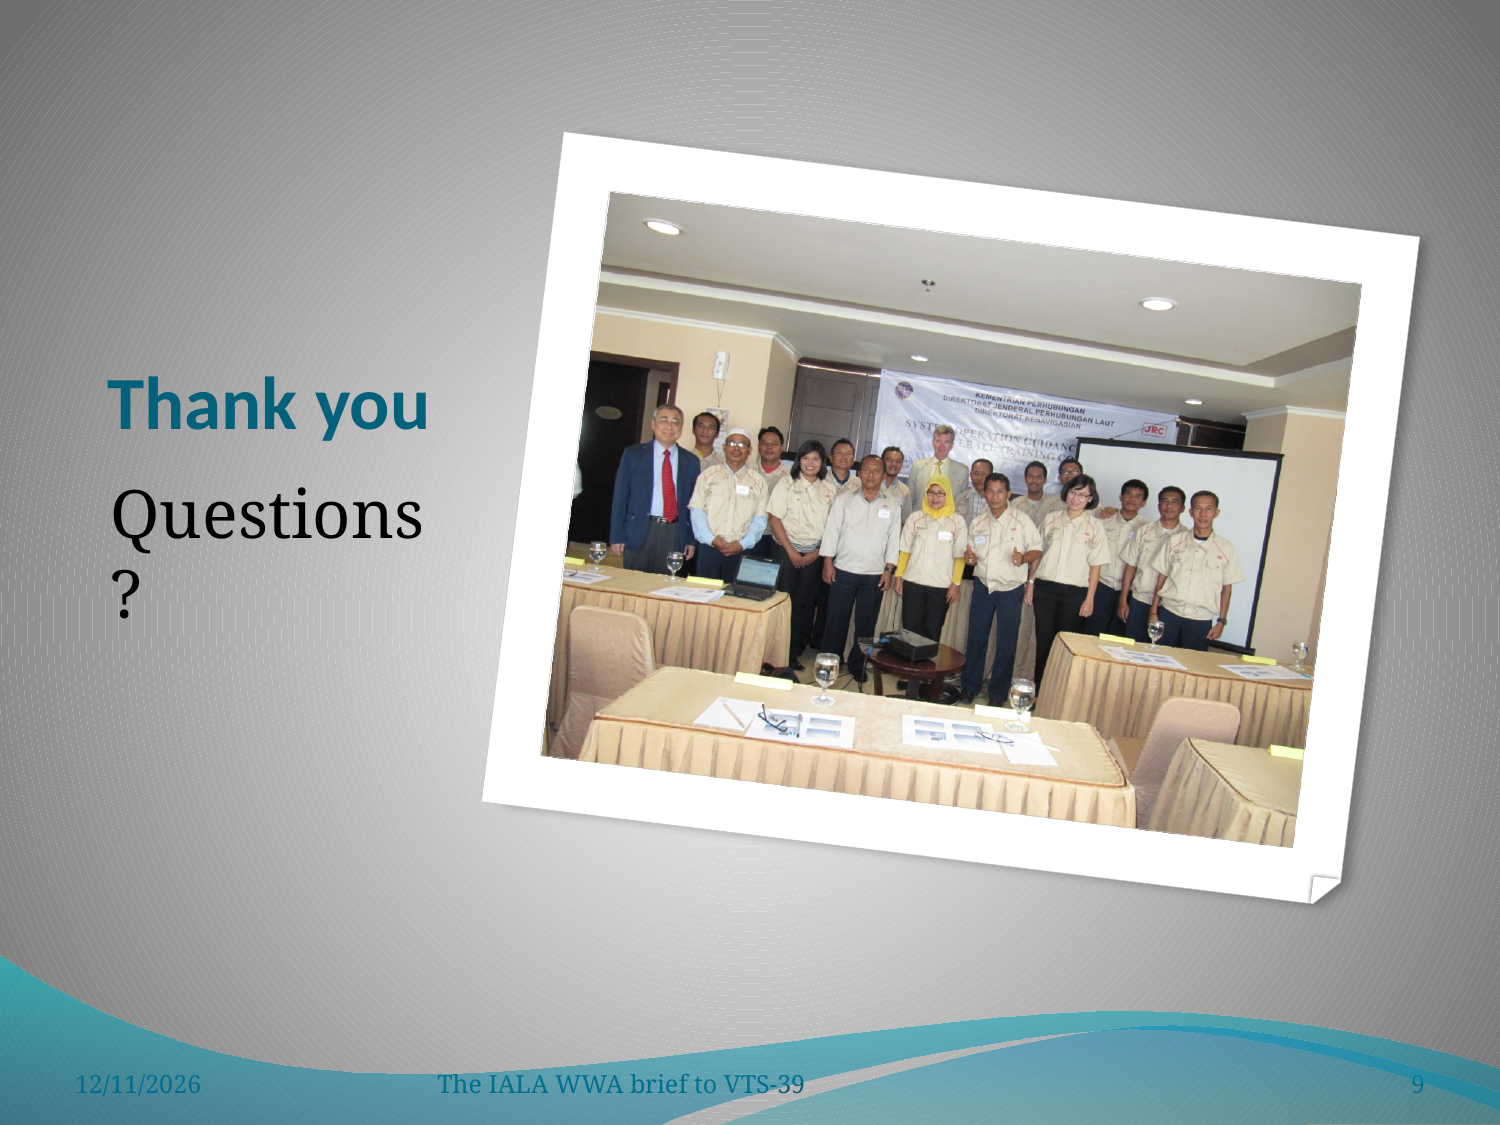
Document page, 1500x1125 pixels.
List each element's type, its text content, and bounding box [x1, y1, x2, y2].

picture [1021, 813, 1295, 847]
picture [1333, 281, 1360, 504]
footer The IALA WWA brief to VTS-39 [437, 1042, 988, 1103]
slide_number 9 [1325, 1042, 1425, 1103]
picture [542, 559, 566, 758]
list Questions? [99, 464, 463, 822]
picture [571, 192, 1330, 804]
title Thank you [99, 193, 463, 453]
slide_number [75, 1042, 425, 1103]
